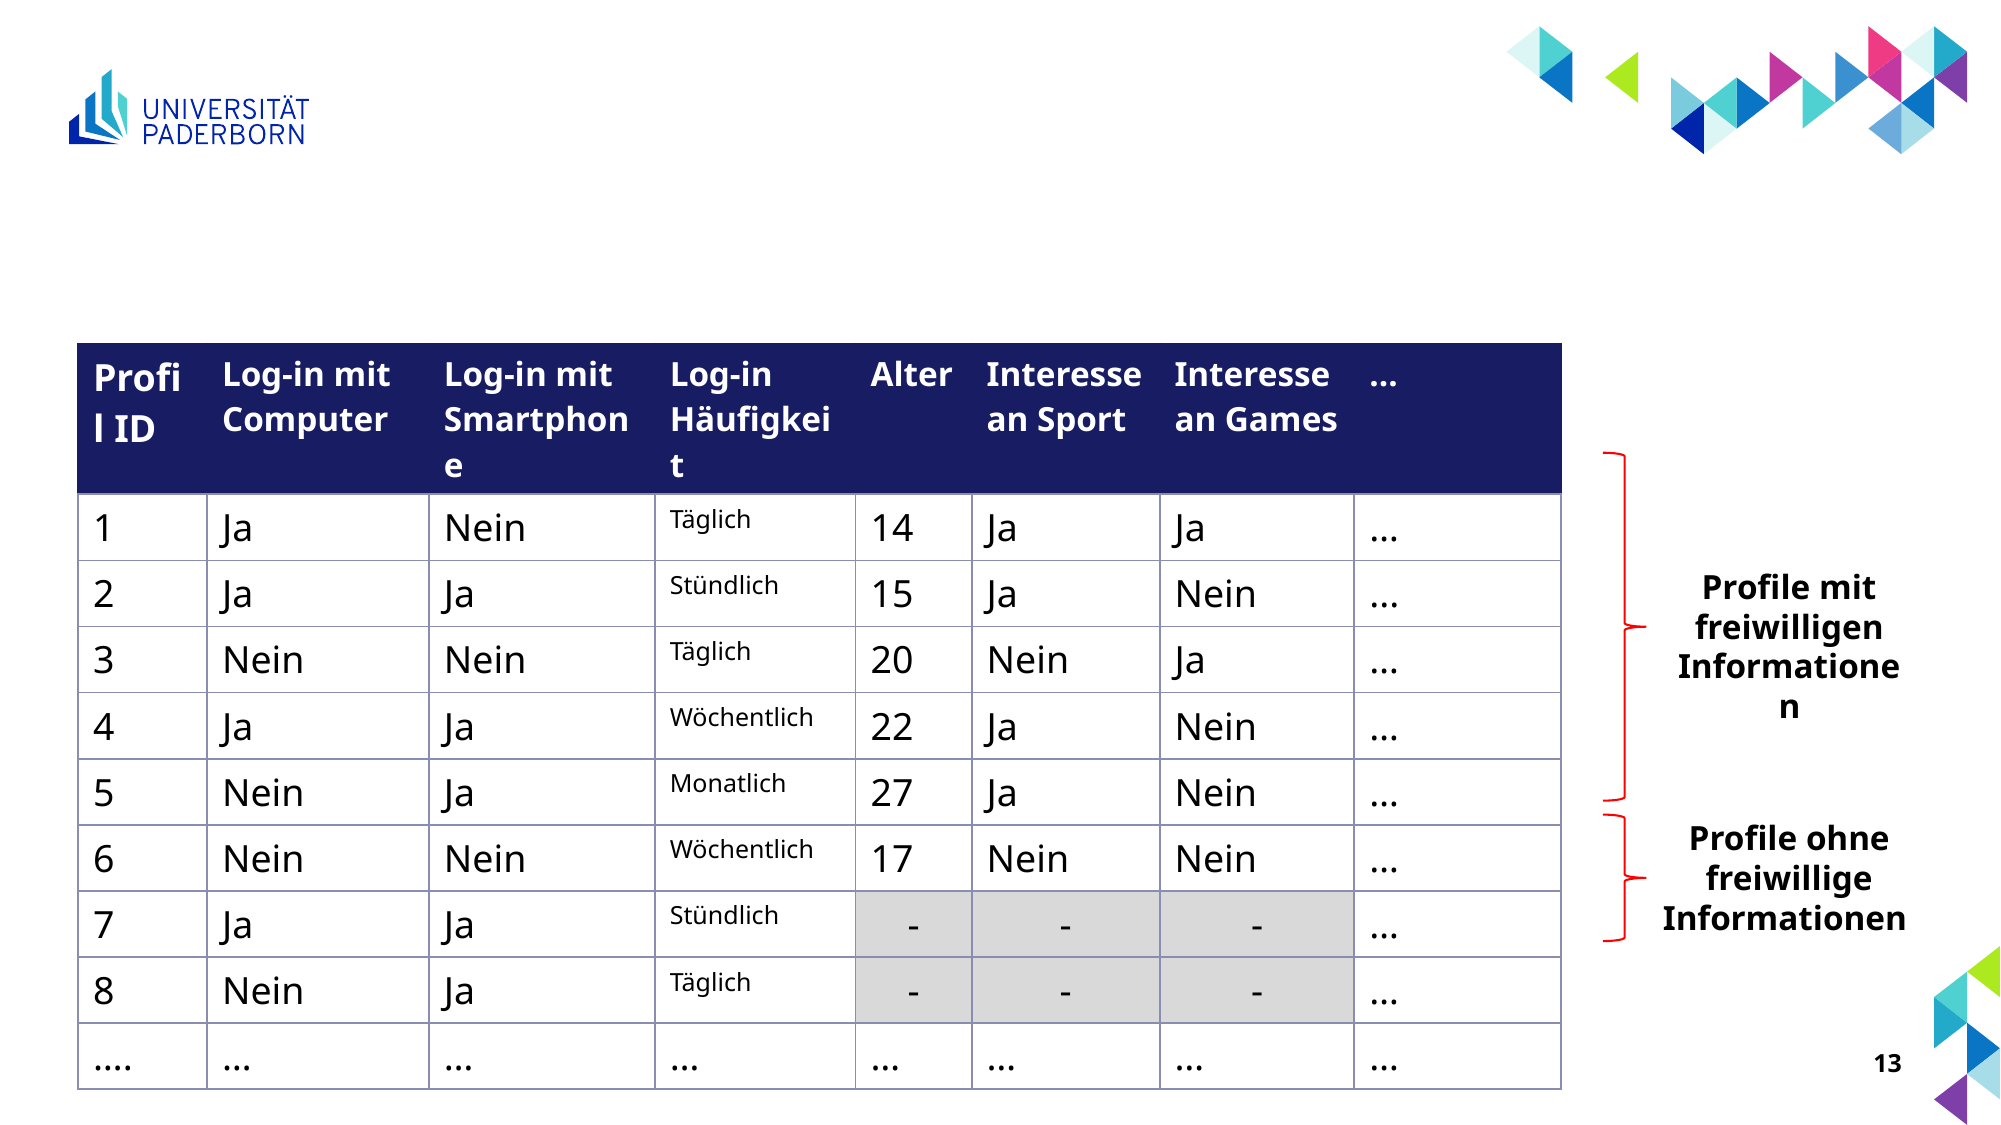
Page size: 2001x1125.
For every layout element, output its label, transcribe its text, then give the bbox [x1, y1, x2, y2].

table_header Log-in mit Smartphone [430, 344, 654, 493]
table_cell … [1355, 826, 1560, 890]
table_cell Nein [1161, 760, 1353, 824]
slide_number 13 [1819, 1052, 1902, 1083]
table_cell Täglich [656, 627, 855, 692]
table_cell … [430, 1024, 654, 1088]
table_cell Nein [208, 958, 428, 1022]
table_cell 5 [79, 760, 206, 824]
table_cell ... [1355, 561, 1560, 626]
table_cell … [1161, 1024, 1353, 1088]
table_cell Nein [1161, 561, 1353, 626]
table_cell 8 [79, 958, 206, 1022]
table_cell Ja [430, 760, 654, 824]
table_cell Ja [973, 693, 1159, 758]
table_cell - [856, 892, 971, 956]
table_cell - [1161, 958, 1353, 1022]
table_cell Ja [208, 892, 428, 956]
table_cell 1 [79, 495, 206, 560]
table_cell … [1355, 958, 1560, 1022]
table_cell Ja [973, 561, 1159, 626]
table_cell 2 [79, 561, 206, 626]
table_cell Ja [430, 958, 654, 1022]
table_cell Nein [1161, 693, 1353, 758]
table_cell - [1161, 892, 1353, 956]
table_cell …. [79, 1024, 206, 1088]
table_cell Wöchentlich [656, 826, 855, 890]
table_cell Monatlich [656, 760, 855, 824]
table_cell Nein [1161, 826, 1353, 890]
table_cell Ja [430, 561, 654, 626]
table_cell … [856, 1024, 971, 1088]
table_cell … [973, 1024, 1159, 1088]
table_cell Nein [430, 627, 654, 692]
table_cell 15 [856, 561, 971, 626]
table_cell - [856, 958, 971, 1022]
table_header … [1355, 344, 1560, 493]
table_cell Täglich [656, 495, 855, 560]
table_cell Täglich [656, 958, 855, 1022]
table_cell Ja [973, 760, 1159, 824]
table_header Alter [856, 344, 971, 493]
table_cell Ja [430, 693, 654, 758]
table_cell Stündlich [656, 561, 855, 626]
table_cell 4 [79, 693, 206, 758]
table_cell - [973, 958, 1159, 1022]
table_cell 17 [856, 826, 971, 890]
table_cell … [1355, 892, 1560, 956]
table_cell 3 [79, 627, 206, 692]
table_cell … [208, 1024, 428, 1088]
table_cell 6 [79, 826, 206, 890]
table_cell … [1355, 1024, 1560, 1088]
table_header Interesse an Games [1161, 344, 1353, 493]
table_cell Nein [973, 627, 1159, 692]
table_cell 20 [856, 627, 971, 692]
table_cell Ja [973, 495, 1159, 560]
table_header Interesse an Sport [973, 344, 1159, 493]
table_cell … [656, 1024, 855, 1088]
table_cell 22 [856, 693, 971, 758]
table_cell … [1355, 627, 1560, 692]
text_box Profile ohne freiwillige Informationen [1601, 809, 1978, 945]
table_header Log-in Häufigkeit [656, 344, 855, 493]
table_cell Nein [430, 826, 654, 890]
table_cell Ja [208, 561, 428, 626]
table_cell Ja [208, 495, 428, 560]
table_cell 7 [79, 892, 206, 956]
table_header Profil ID [79, 344, 206, 493]
table_cell Nein [430, 495, 654, 560]
table_header Log-in mit Computer [208, 344, 428, 493]
table_cell Nein [973, 826, 1159, 890]
table_cell - [973, 892, 1159, 956]
table_cell Ja [1161, 627, 1353, 692]
table_cell … [1355, 760, 1560, 824]
table_cell … [1355, 495, 1560, 560]
table_cell Nein [208, 826, 428, 890]
table_cell Stündlich [656, 892, 855, 956]
table_cell Ja [1161, 495, 1353, 560]
table_cell Nein [208, 627, 428, 692]
table_cell Nein [208, 760, 428, 824]
text_box [1602, 452, 1647, 802]
table_cell 14 [856, 495, 971, 560]
table_cell Wöchentlich [656, 693, 855, 758]
table_cell Ja [208, 693, 428, 758]
table_cell 27 [856, 760, 971, 824]
text_box Profile mit freiwilligen Informationen [1656, 558, 1922, 733]
table_cell … [1355, 693, 1560, 758]
table_cell Ja [430, 892, 654, 956]
